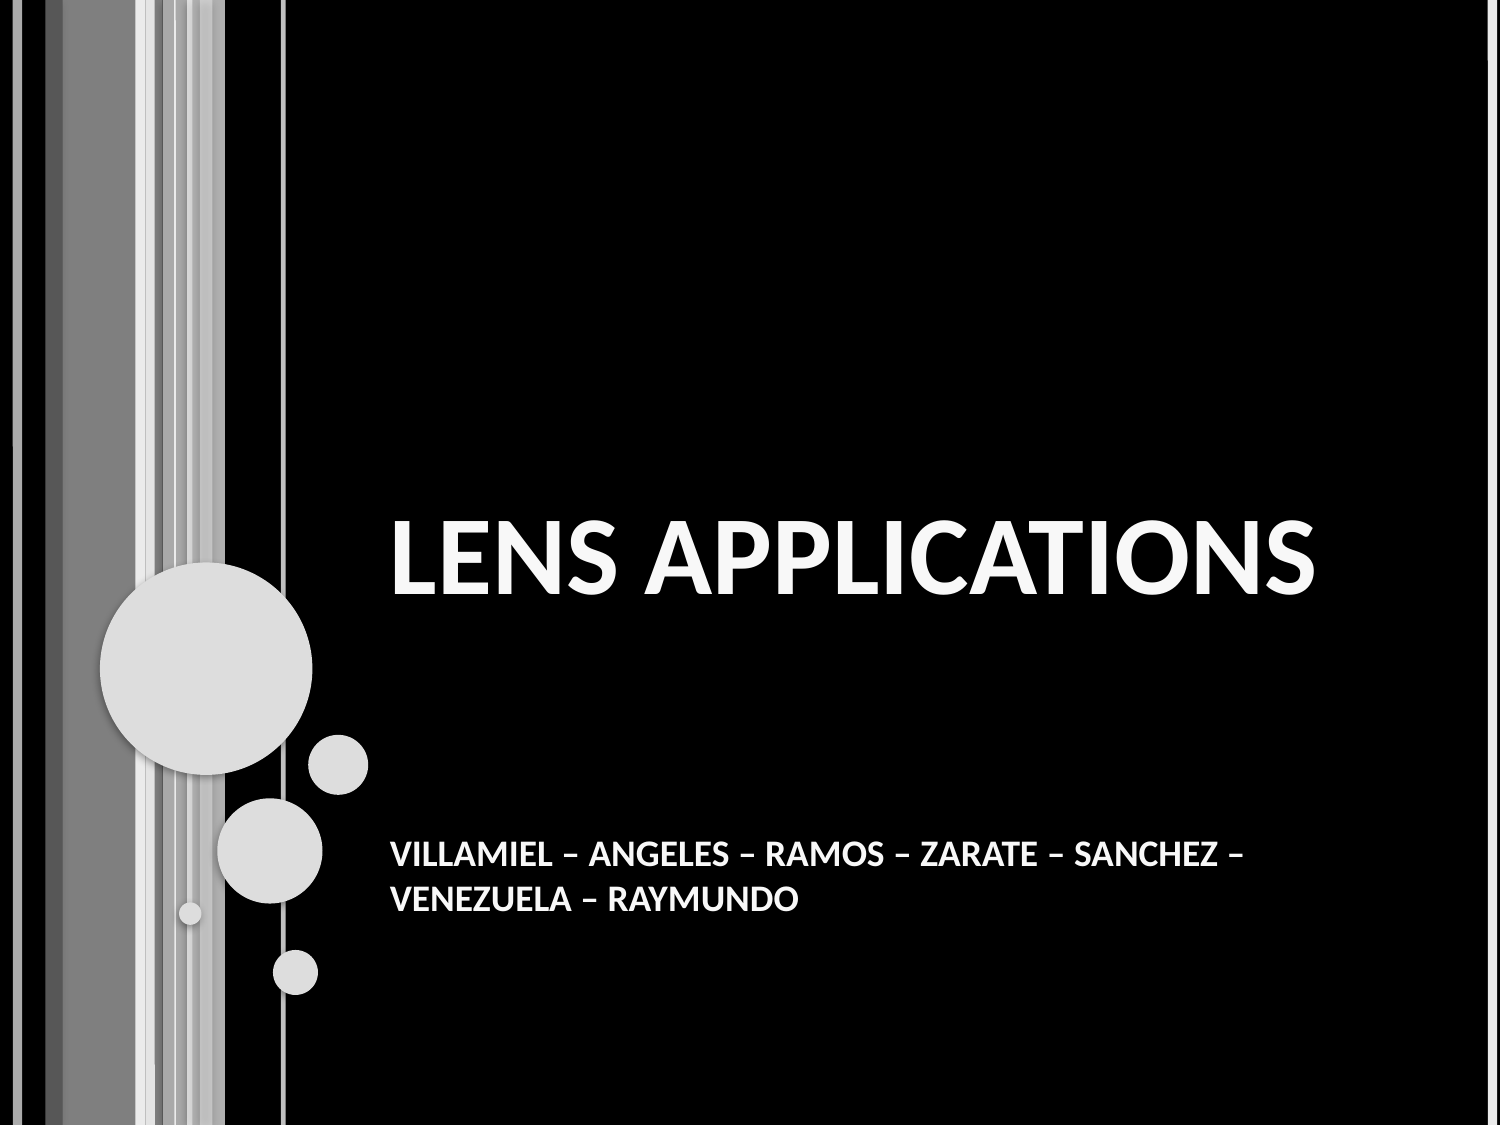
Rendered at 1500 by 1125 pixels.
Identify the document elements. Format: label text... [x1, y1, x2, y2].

list VILLAMIEL – ANGELES – RAMOS – ZARATE – SANCHEZ – VENEZUELA – RAYMUNDO [375, 821, 1388, 1047]
title LENS APPLICATIONS [375, 474, 1388, 812]
